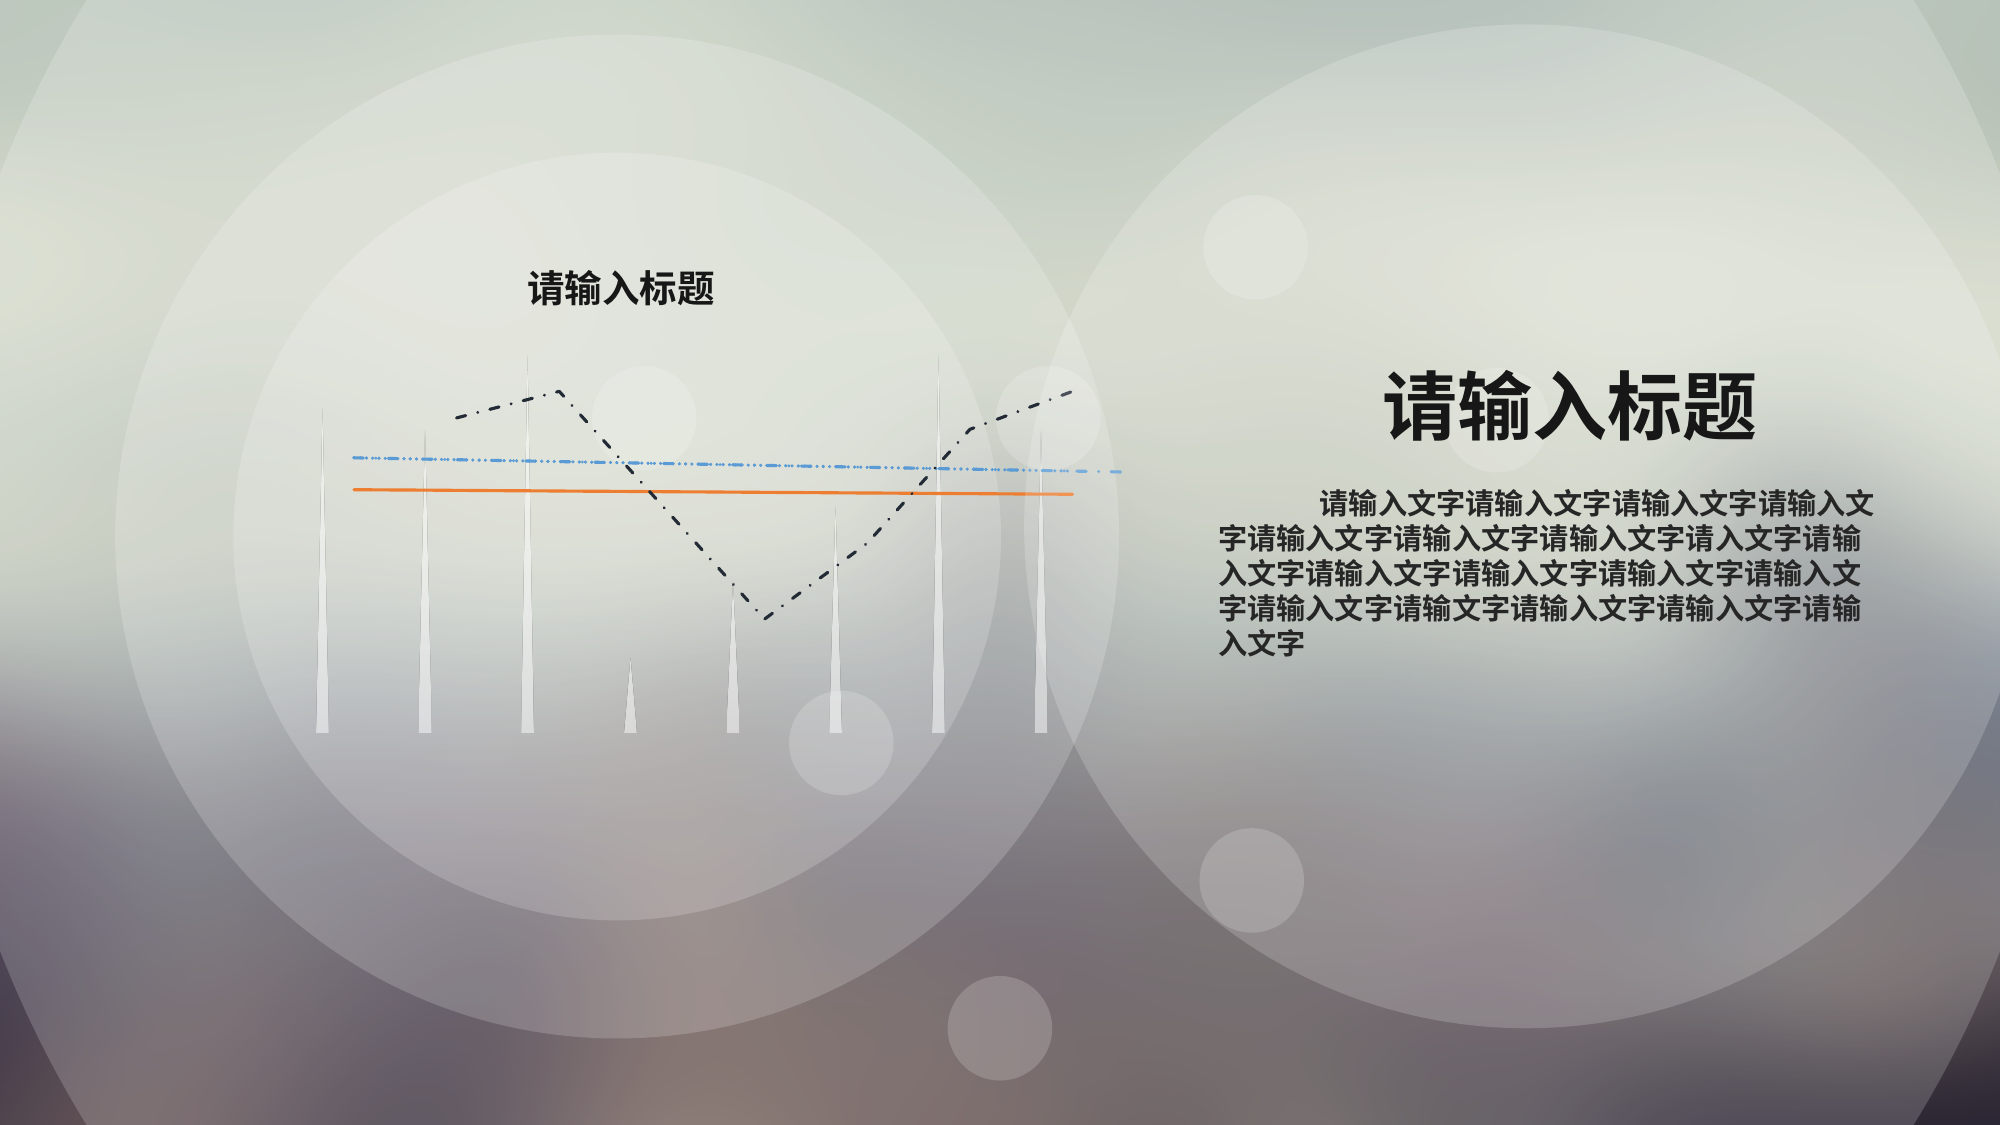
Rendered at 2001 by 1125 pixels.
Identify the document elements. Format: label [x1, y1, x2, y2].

picture [0, 0, 2000, 1125]
chart [285, 268, 1142, 743]
